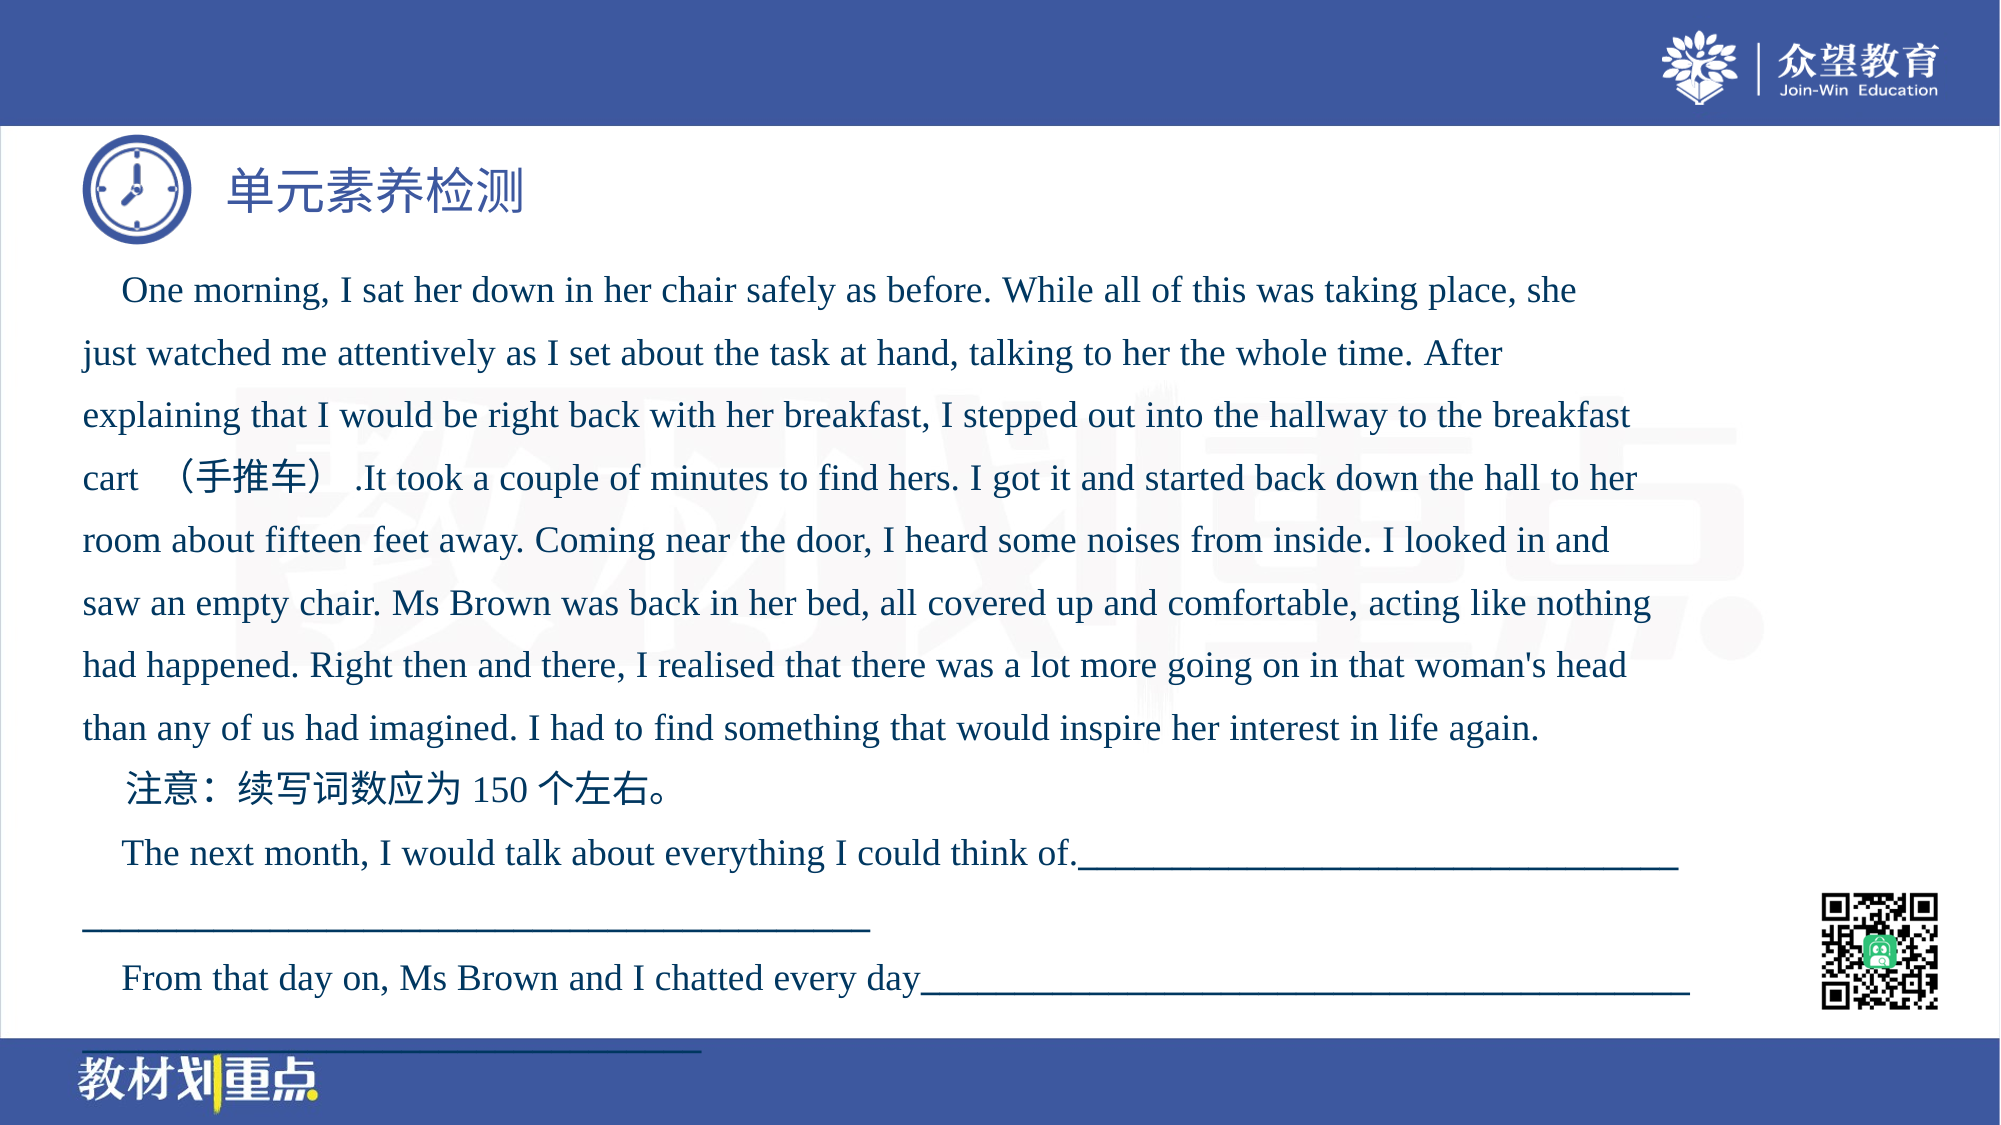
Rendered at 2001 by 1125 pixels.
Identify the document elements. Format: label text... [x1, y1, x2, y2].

text_box One morning, I sat her down in her chair safely as before. While all of this was taking place, she just watched me attentively as I set about the task at hand, talking to her the whole time. After explaining that I would be right back with her breakfast, I stepped out into the hallway to the breakfast cart （手推车）.It took a couple of minutes to find hers. I got it and started back down the hall to her room about fifteen feet away. Coming near the door, I heard some noises from inside. I looked in and saw an empty chair. Ms Brown was back in her bed, all covered up and comfortable, acting like nothing had happened. Right then and there, I realised that there was a lot more going on in that woman's head than any of us had imagined. I had to find something that would inspire her interest in life again. 注意：续写词数应为150个左右。 The next month, I would talk about everything I could think of.________________________________ __________________________________________ From that day on, Ms Brown and I chatted every day_________________________________________ _________________________________ [82, 247, 1817, 1052]
picture [0, 0, 2000, 1125]
